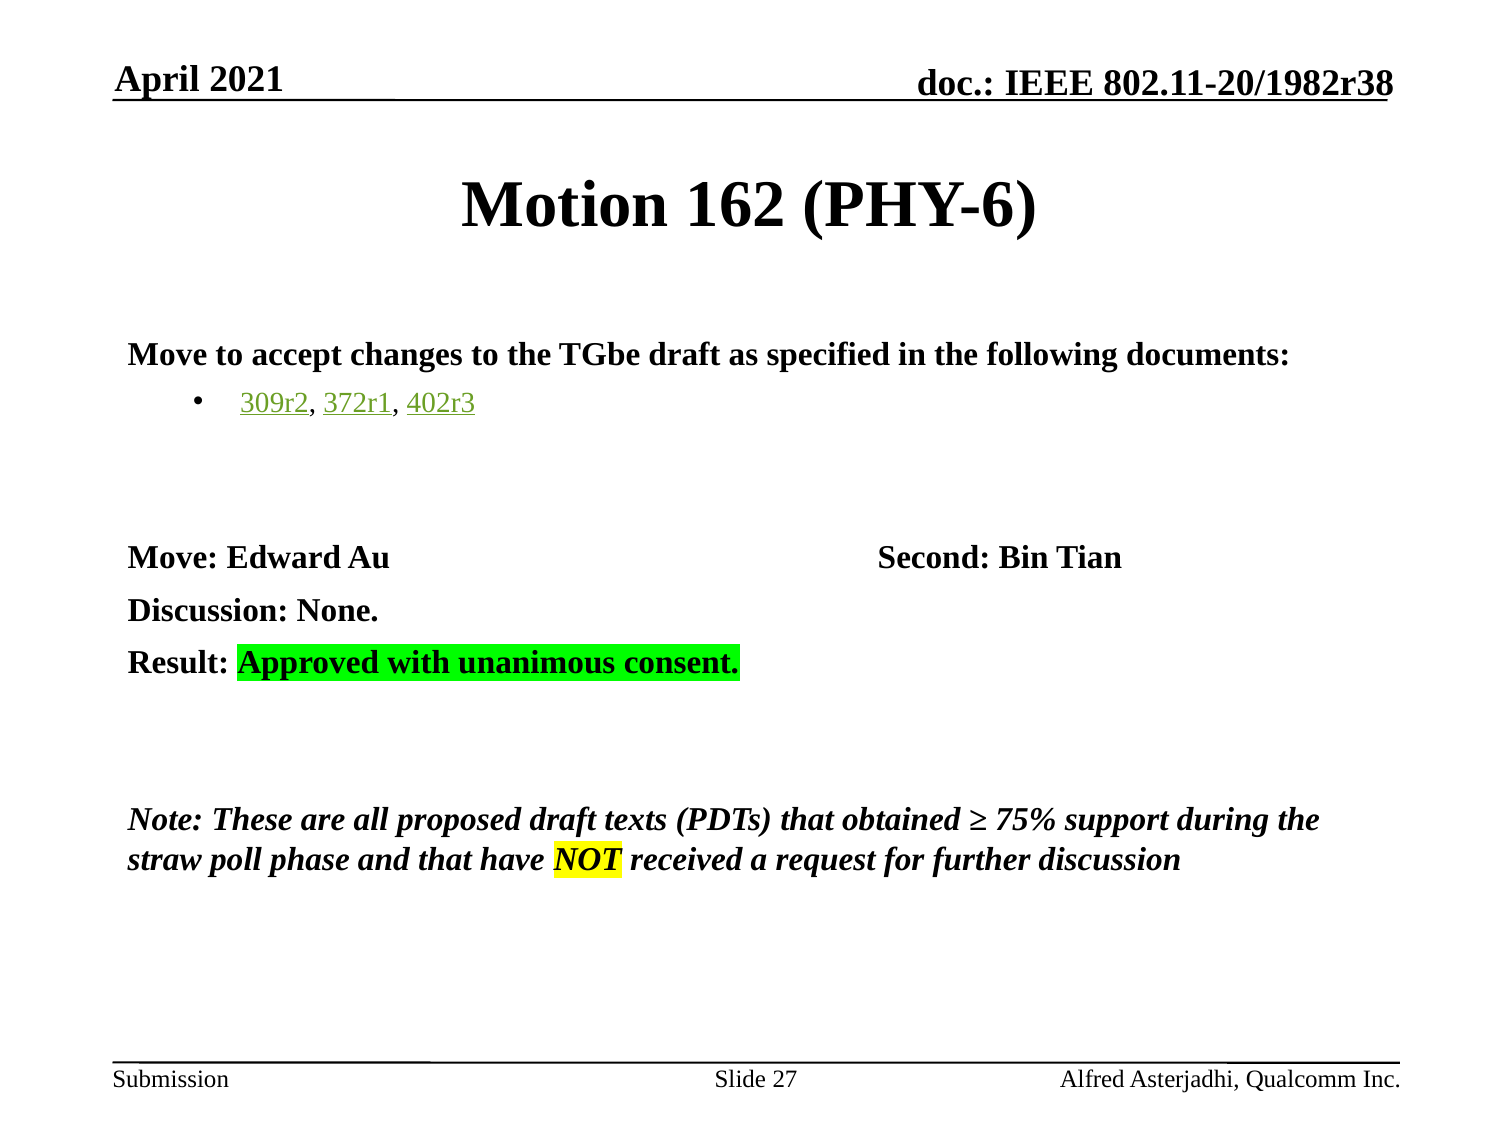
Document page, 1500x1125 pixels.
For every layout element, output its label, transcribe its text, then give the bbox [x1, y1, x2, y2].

slide_number Slide 27 [712, 1061, 800, 1123]
list Move to accept changes to the TGbe draft as specified in the following documents: 309r2, 372r1, 402r3 Move: Edward Au Second: Bin Tian Discussion: None. Result: Approved with unanimous consent. Note: These are all proposed draft texts (PDTs) that obtained ≥ 75% support during the straw poll phase and that have NOT received a request for further discussion [112, 324, 1388, 1000]
footer Alfred Asterjadhi, Qualcomm Inc. [878, 1061, 1402, 1093]
title Motion 162 (PHY-6) [112, 112, 1388, 288]
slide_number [114, 54, 423, 100]
